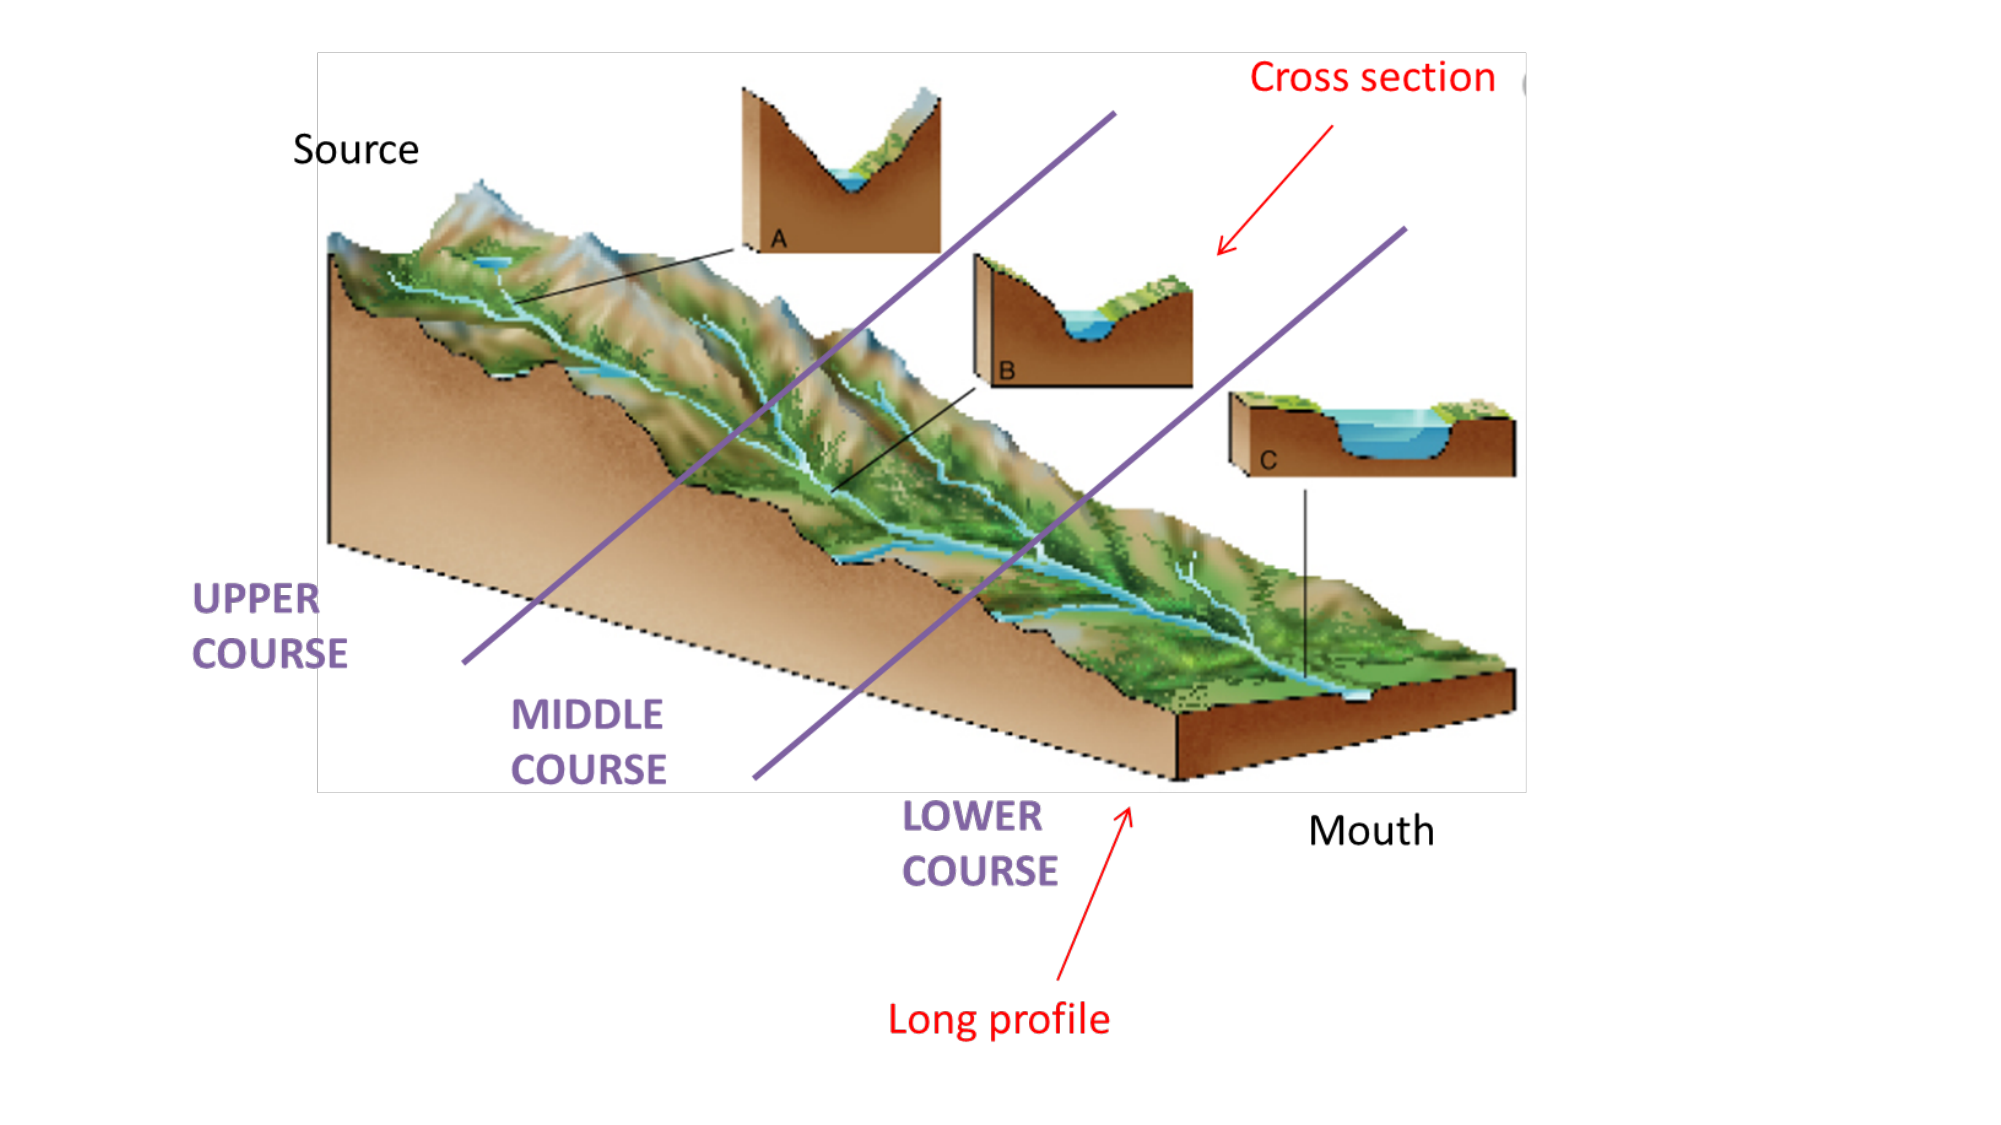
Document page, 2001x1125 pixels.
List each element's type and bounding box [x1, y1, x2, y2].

picture [163, 32, 1536, 1074]
